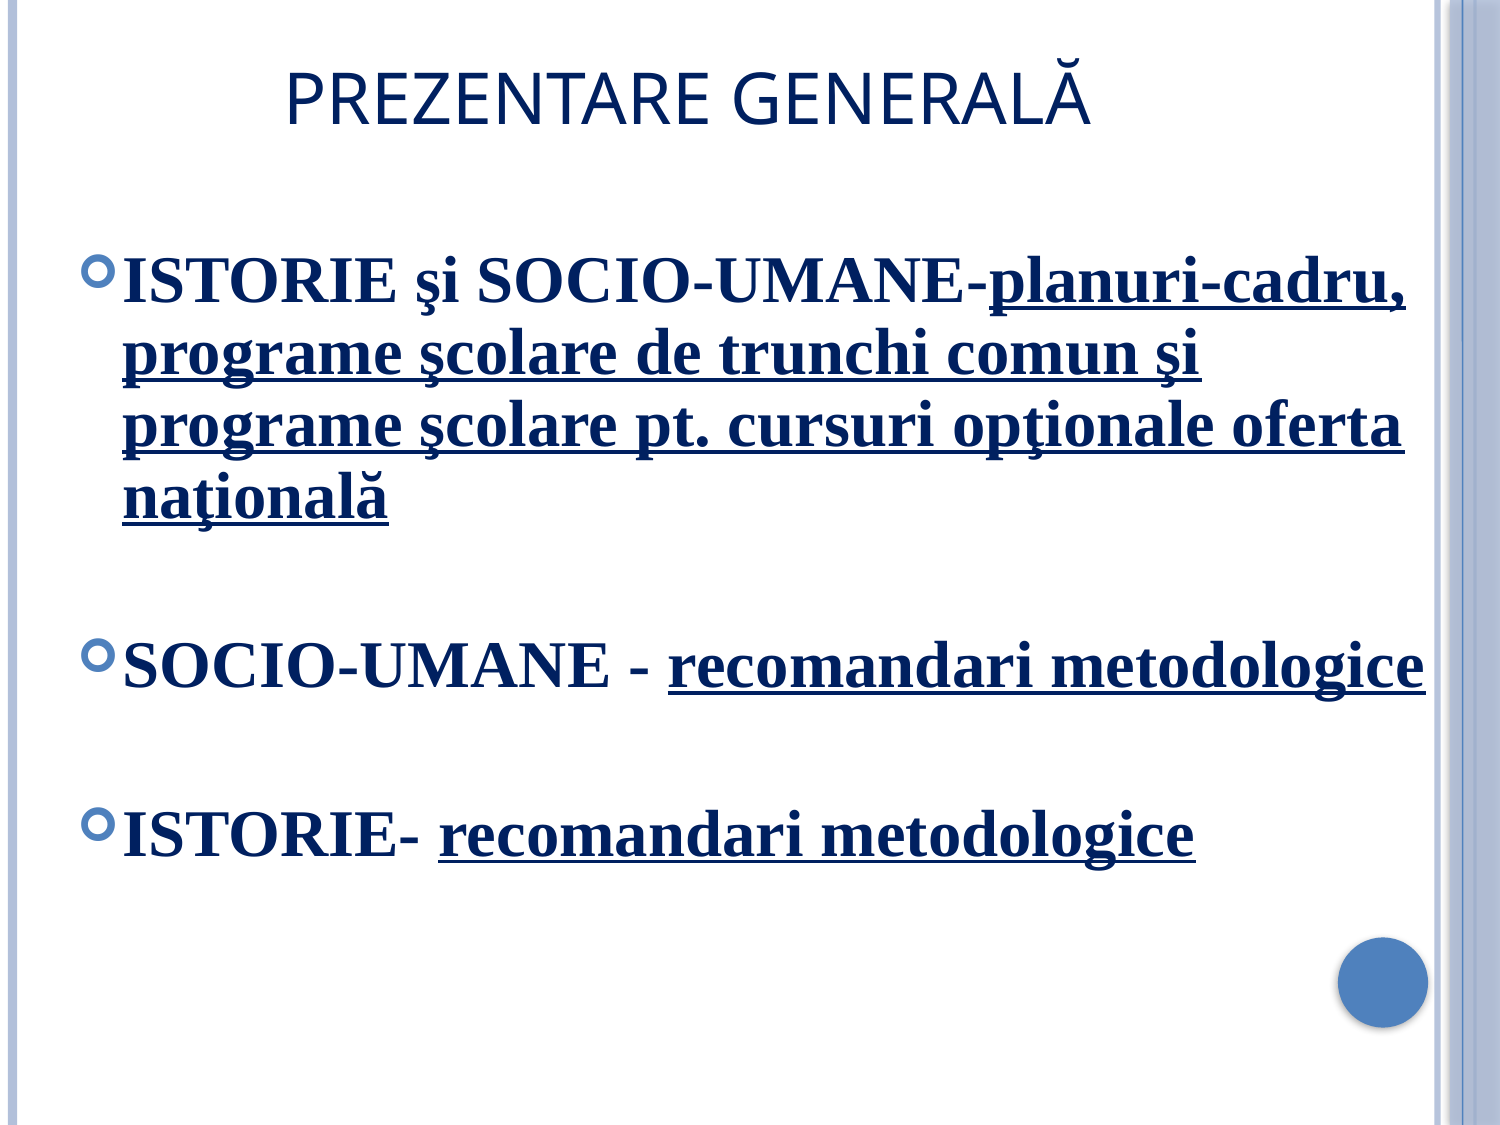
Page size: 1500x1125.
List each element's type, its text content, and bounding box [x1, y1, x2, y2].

list ISTORIE şi SOCIO-UMANE-planuri-cadru, programe şcolare de trunchi comun şi programe şcolare pt. cursuri opţionale oferta naţională SOCIO-UMANE - recomandari metodologice ISTORIE- recomandari metodologice [62, 237, 1466, 1026]
slide_number [1333, 940, 1434, 1026]
title Prezentare Generală [75, 45, 1300, 233]
